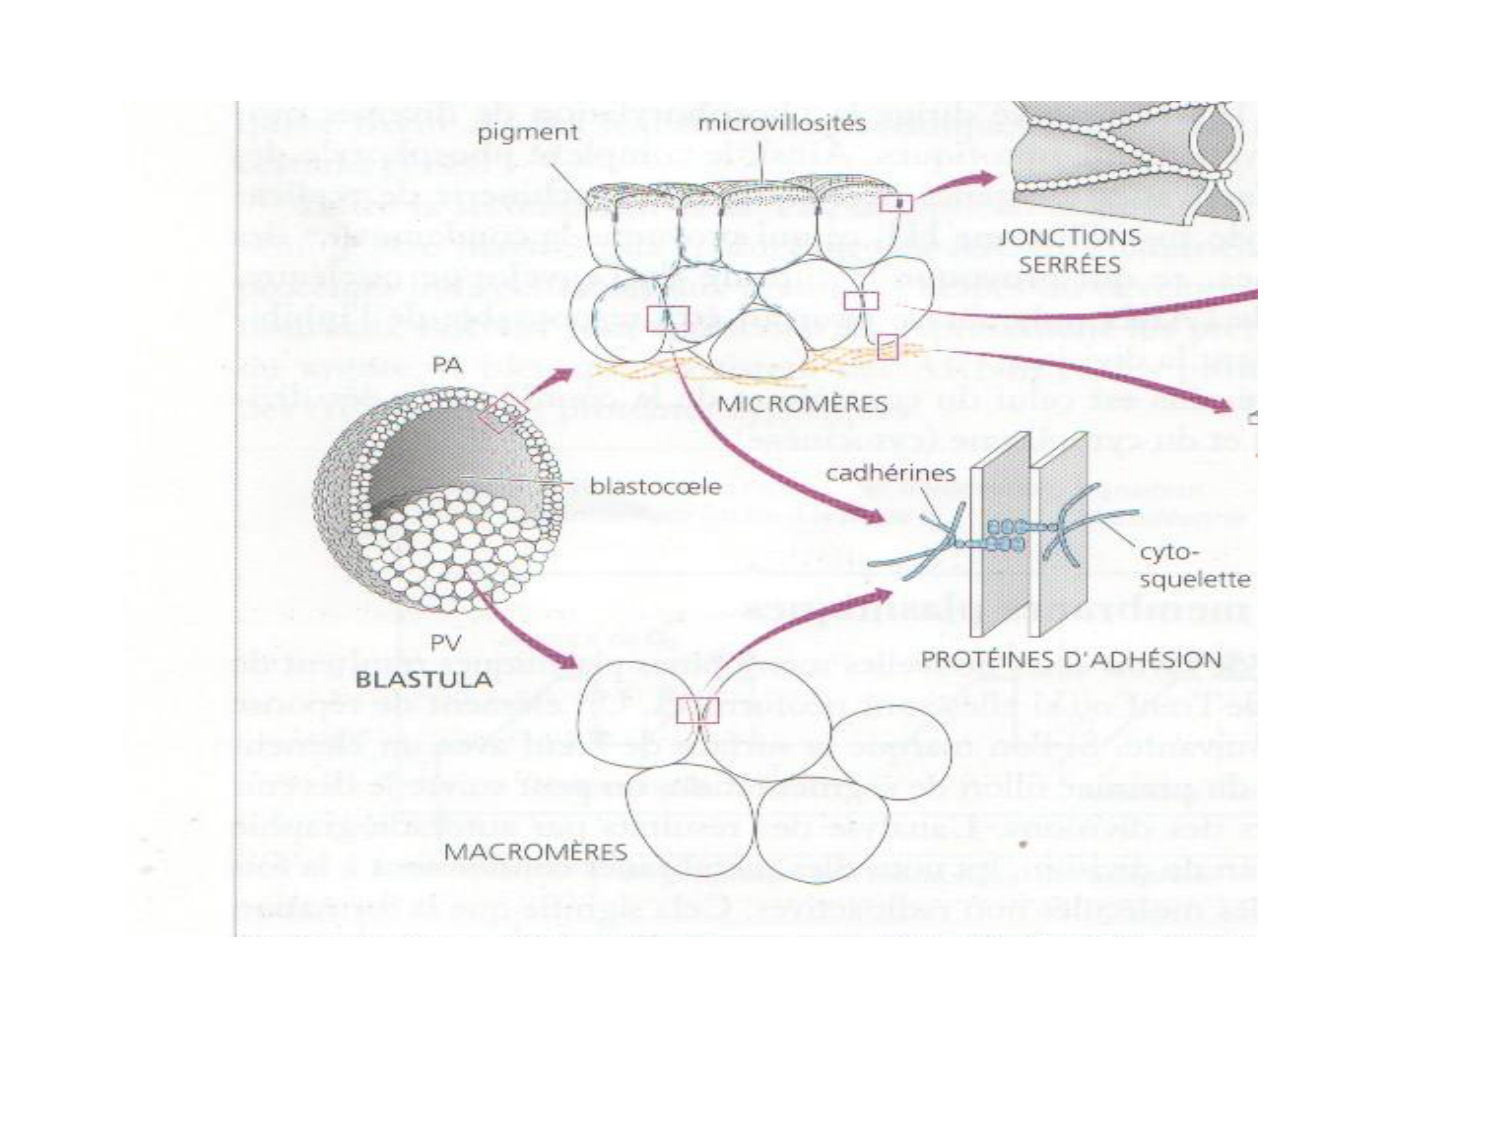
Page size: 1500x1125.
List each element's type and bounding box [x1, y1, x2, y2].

picture [123, 101, 1258, 937]
